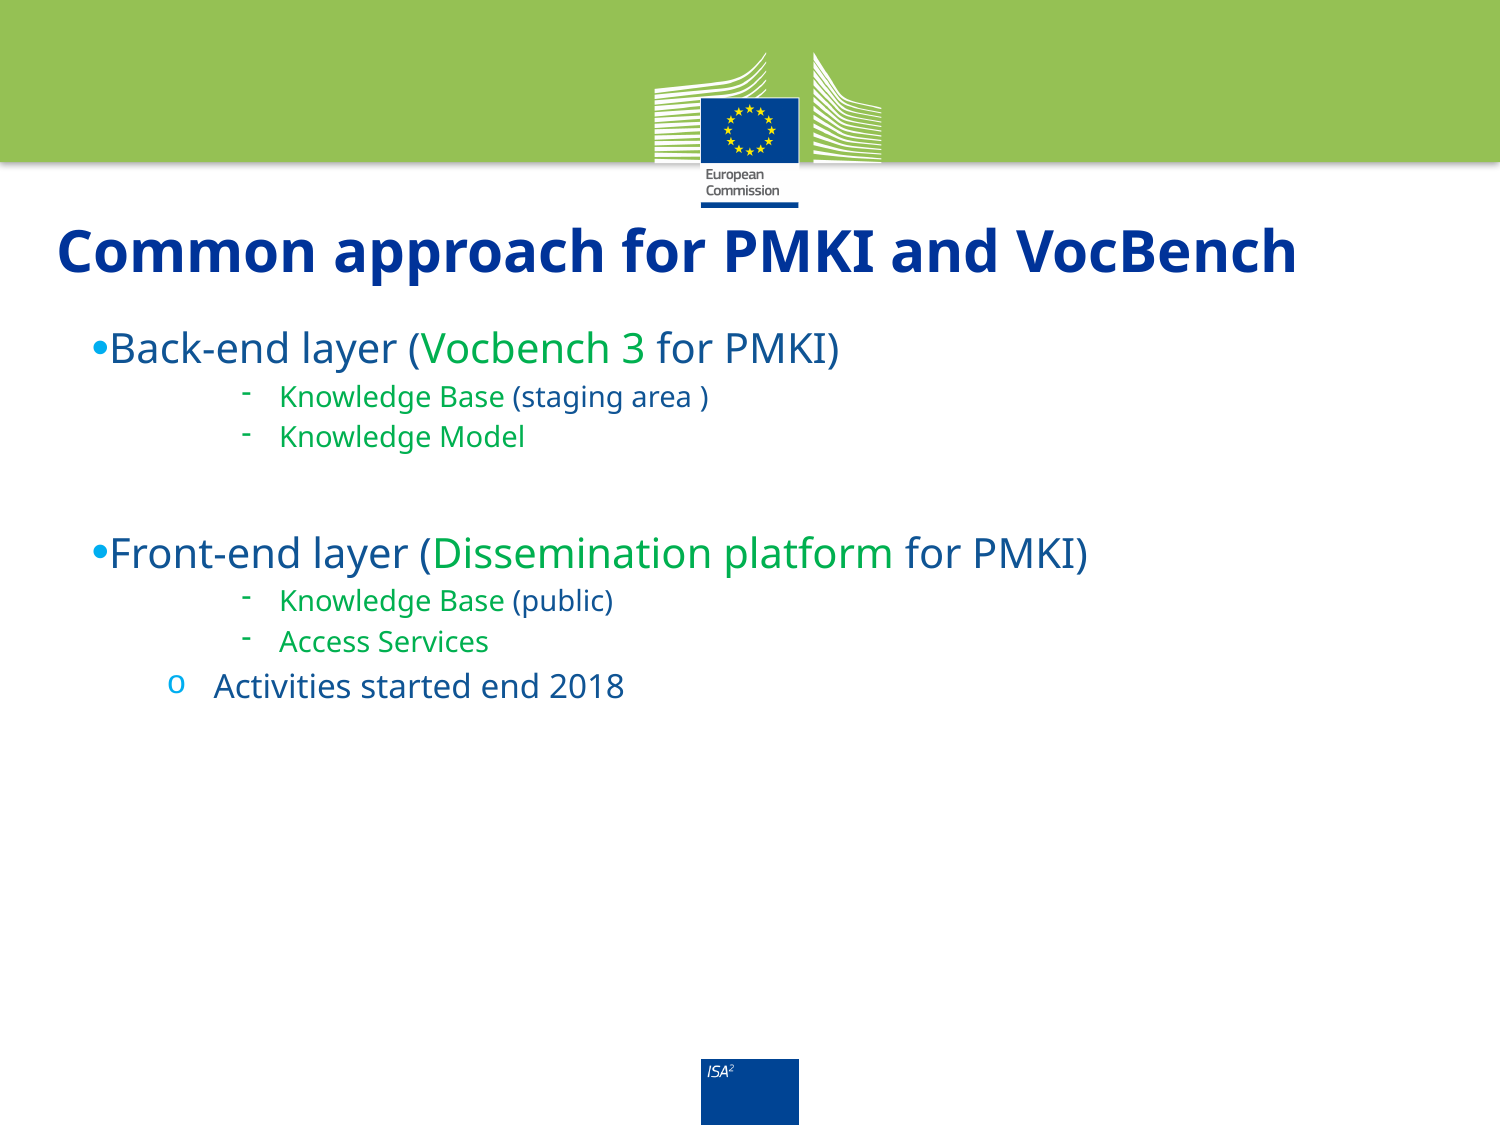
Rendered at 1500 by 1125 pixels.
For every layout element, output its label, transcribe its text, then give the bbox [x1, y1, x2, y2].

title Common approach for PMKI and VocBench [41, 172, 1483, 327]
picture [607, 7, 892, 172]
list Back-end layer (Vocbench 3 for PMKI) Knowledge Base (staging area ) Knowledge Model Front-end layer (Dissemination platform for PMKI) Knowledge Base (public) Access Services Activities started end 2018 [76, 314, 1500, 1036]
picture [701, 1059, 799, 1125]
